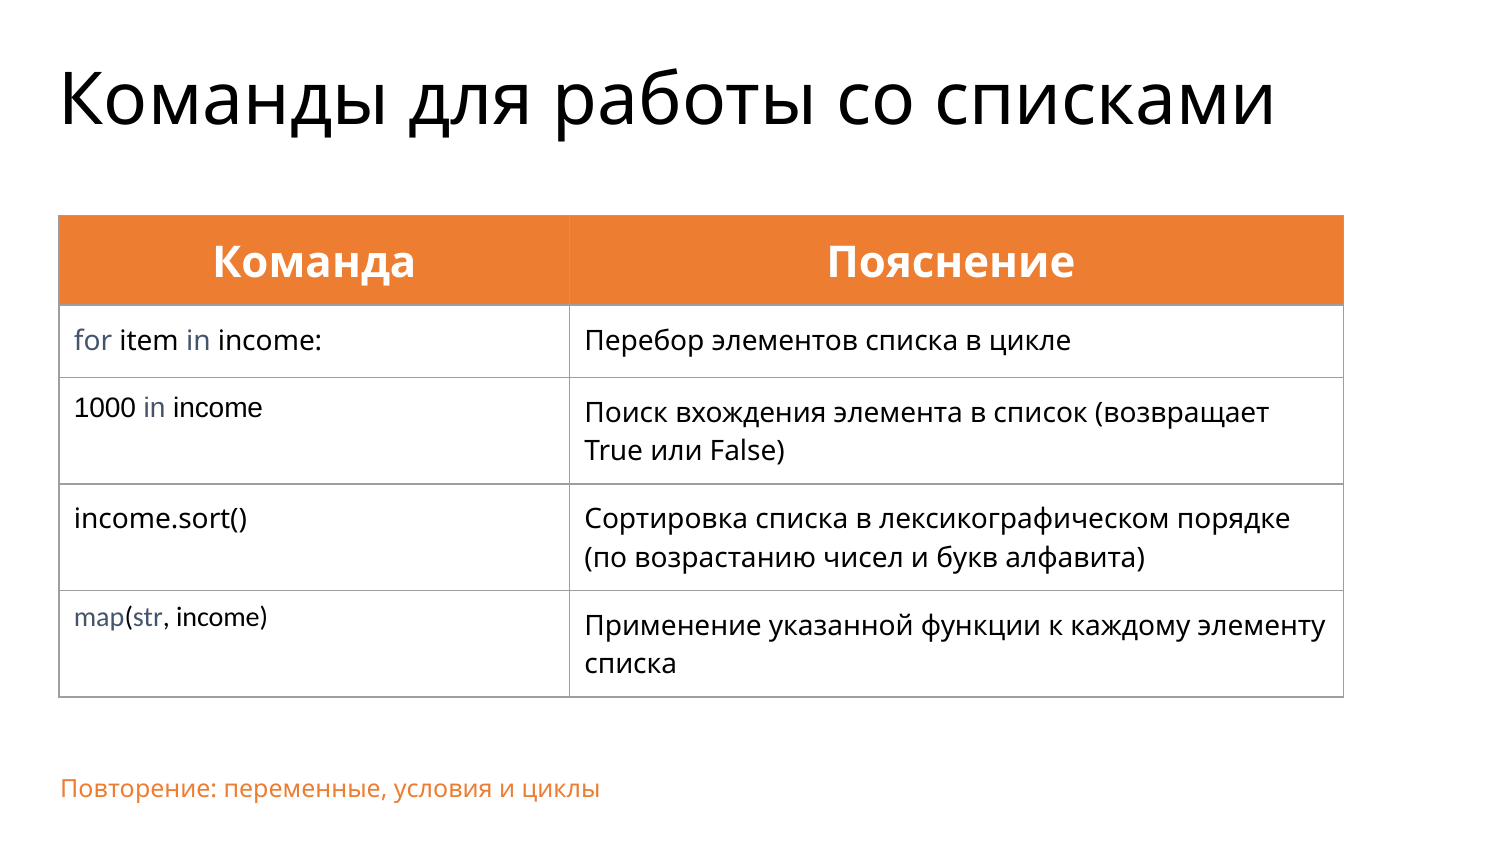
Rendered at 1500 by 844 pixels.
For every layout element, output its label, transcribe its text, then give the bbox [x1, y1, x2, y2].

table_cell Сортировка списка в лексикографическом порядке (по возрастанию чисел и букв алфавита) [570, 485, 1343, 590]
table_header Команда [60, 216, 569, 304]
table_header Пояснение [570, 216, 1343, 304]
subtitle Повторение: переменные, условия и циклы [60, 767, 1233, 813]
table_cell Применение указанной функции к каждому элементу списка [570, 591, 1343, 696]
table_cell Перебор элементов списка в цикле [570, 306, 1343, 377]
table_cell Поиск вхождения элемента в список (возвращает True или False) [570, 378, 1343, 483]
table_cell map(str, income) [60, 591, 569, 696]
text_box Команды для работы со списками [59, 51, 1494, 188]
table_cell for item in income: [60, 306, 569, 377]
table_cell 1000 in income [60, 378, 569, 483]
table_cell income.sort() [60, 485, 569, 590]
